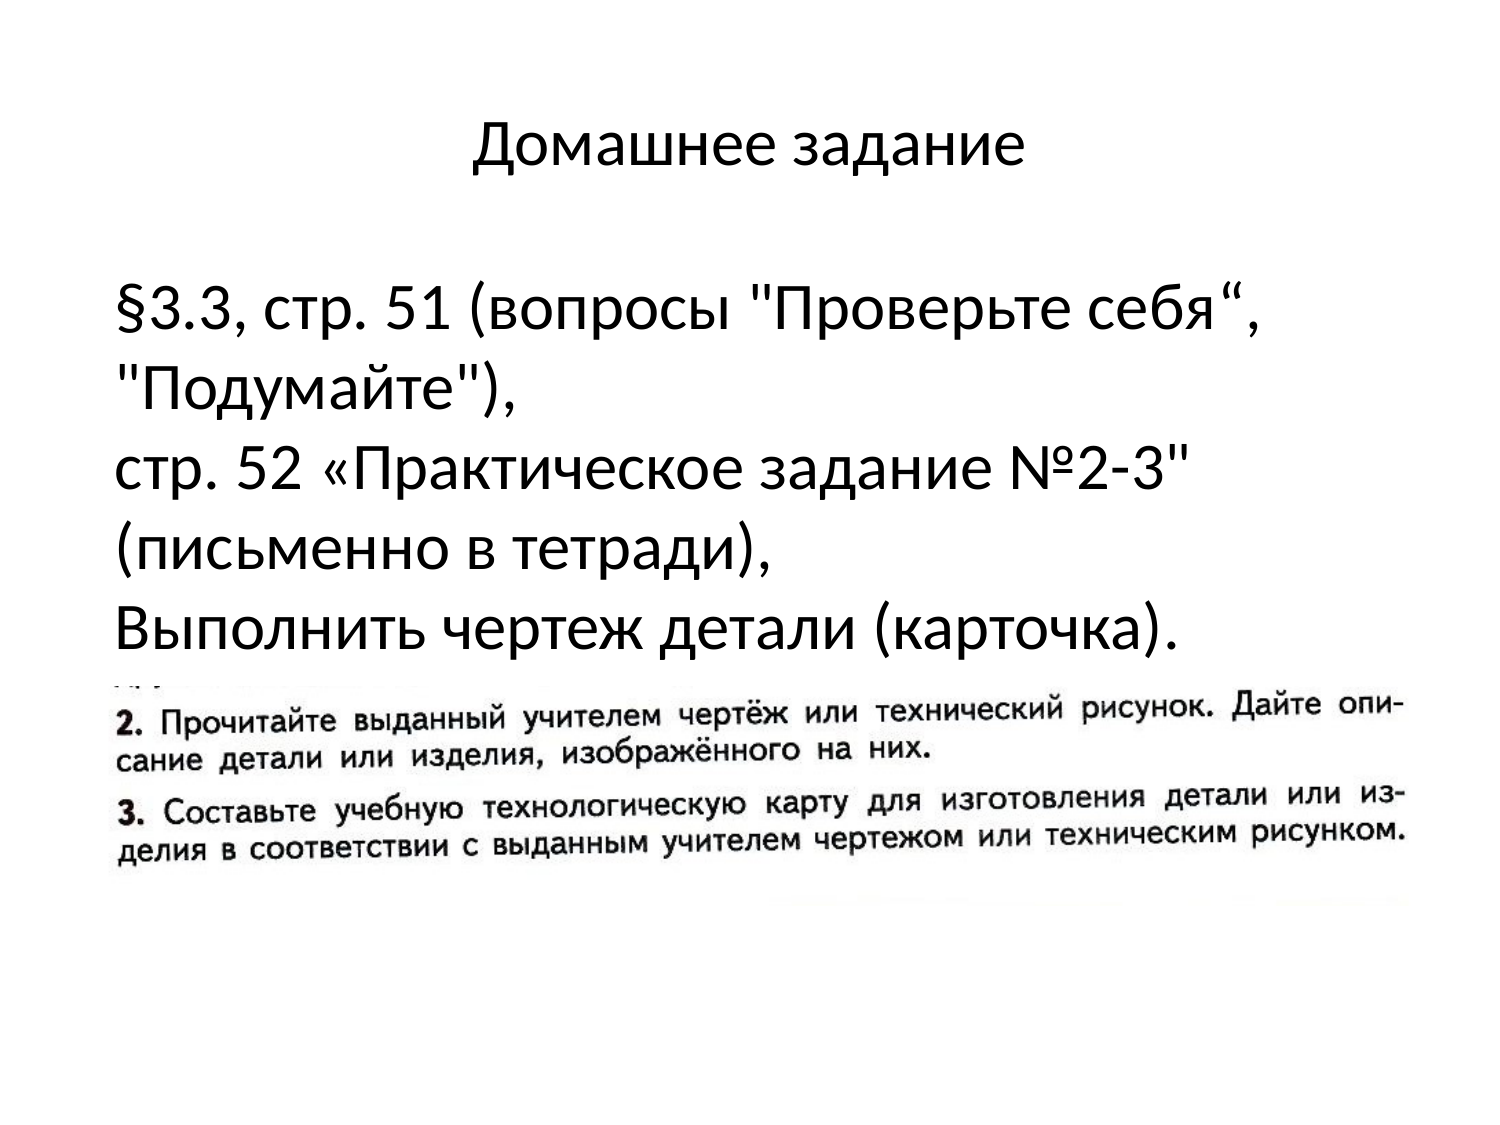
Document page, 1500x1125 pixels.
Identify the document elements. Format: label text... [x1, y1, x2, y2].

title Домашнее задание [75, 45, 1425, 233]
picture [87, 686, 1425, 906]
text_box §3.3, стр. 51 (вопросы "Проверьте себя“, "Подумайте"), стр. 52 «Практическое задание №2-3" (письменно в тетради), Выполнить чертеж детали (карточка). [100, 255, 1412, 670]
